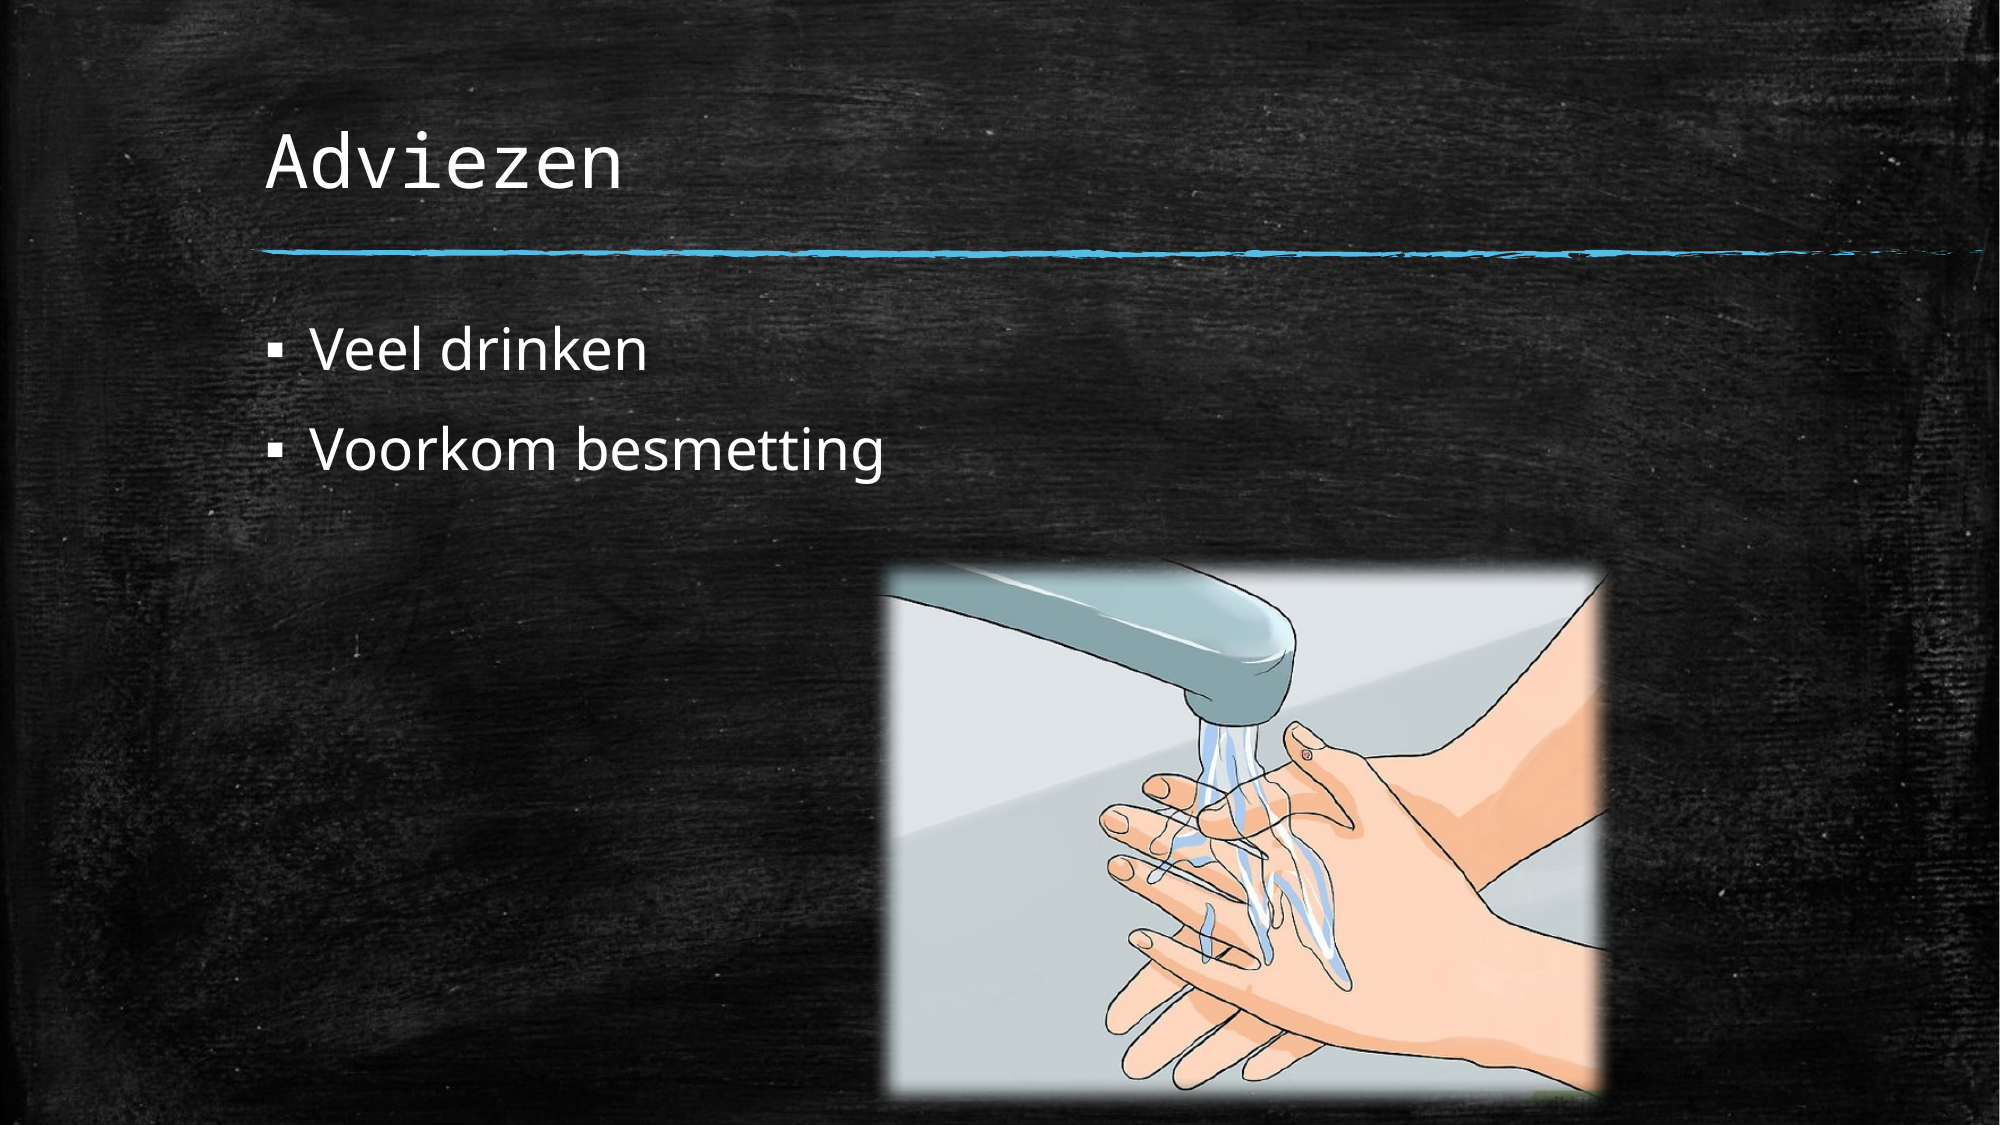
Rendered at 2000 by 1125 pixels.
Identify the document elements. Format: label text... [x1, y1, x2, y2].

list Veel drinken Voorkom besmetting [249, 312, 1750, 1013]
title Adviezen [249, 45, 1750, 213]
picture [869, 553, 1616, 1113]
